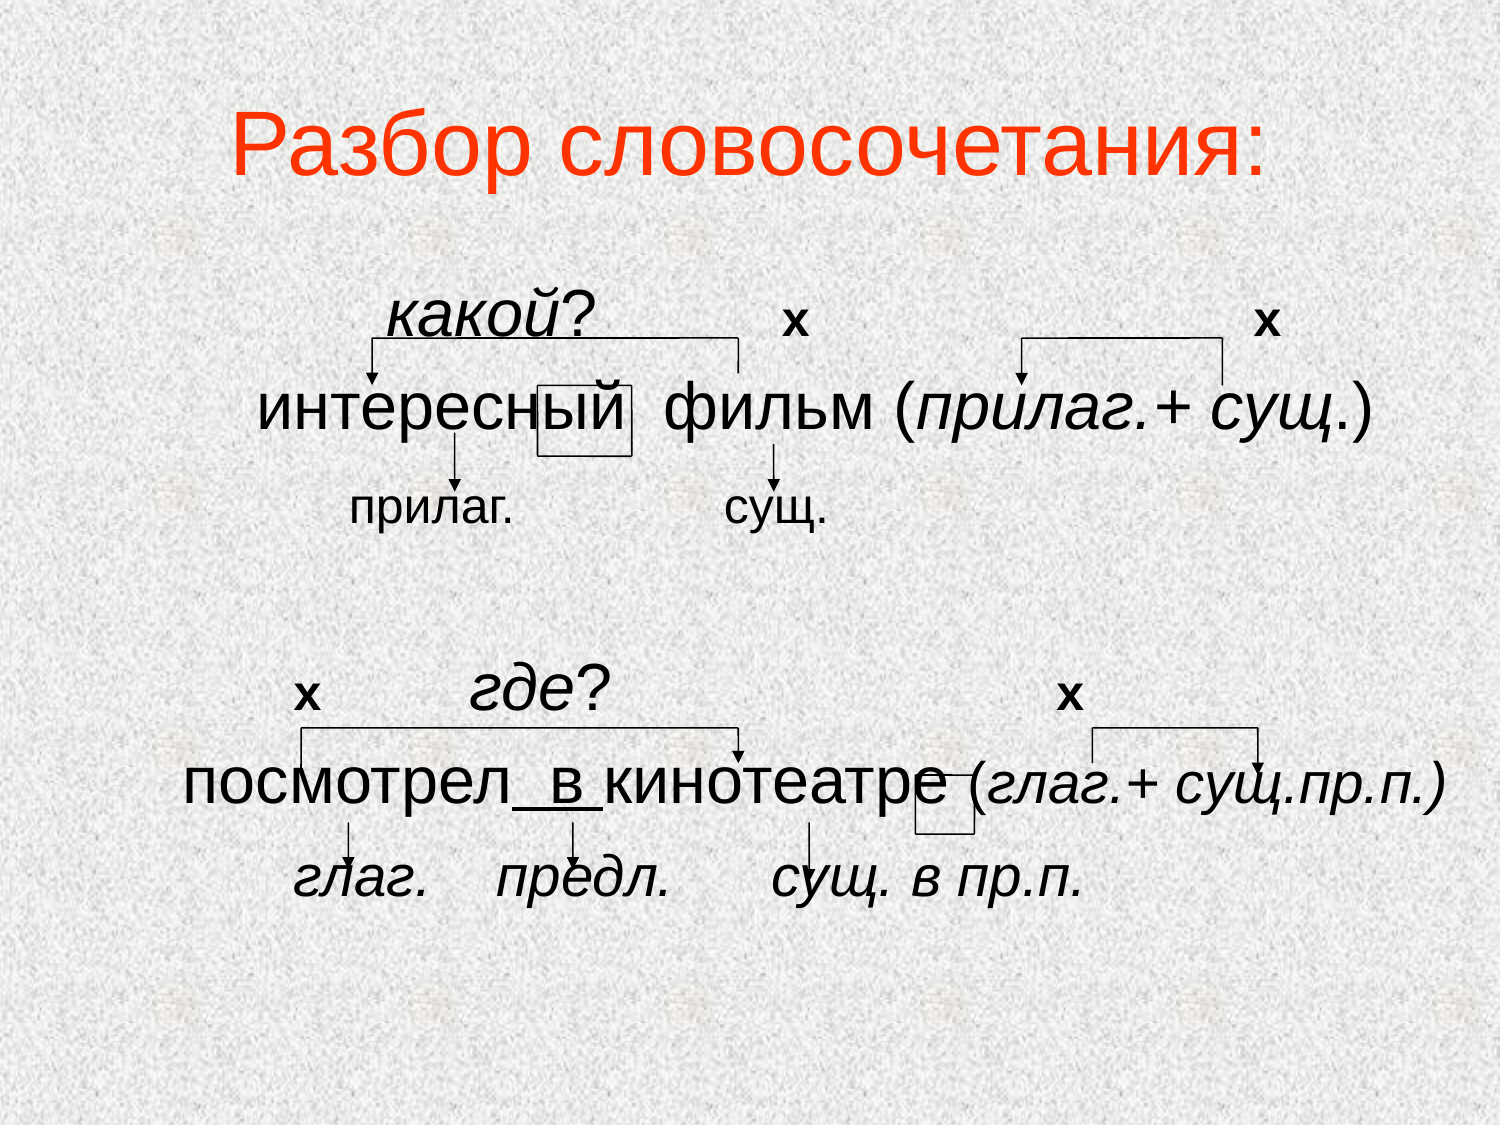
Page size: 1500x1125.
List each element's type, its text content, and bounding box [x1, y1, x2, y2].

text_box [767, 444, 780, 492]
text_box [342, 822, 355, 870]
picture [0, 0, 1500, 1125]
text_box [732, 727, 745, 764]
text_box [1015, 337, 1028, 386]
list какой? х х интересный фильм (прилаг.+ сущ.) прилаг. сущ. х где? х посмотрел в кинотеатре (глаг.+ сущ.пр.п.) глаг. предл. сущ. в пр.п. [74, 262, 1483, 1006]
title Разбор словосочетания: [74, 44, 1426, 233]
text_box [365, 337, 379, 386]
text_box [1251, 727, 1265, 775]
text_box [802, 822, 816, 882]
text_box [448, 432, 461, 492]
text_box [566, 822, 580, 870]
